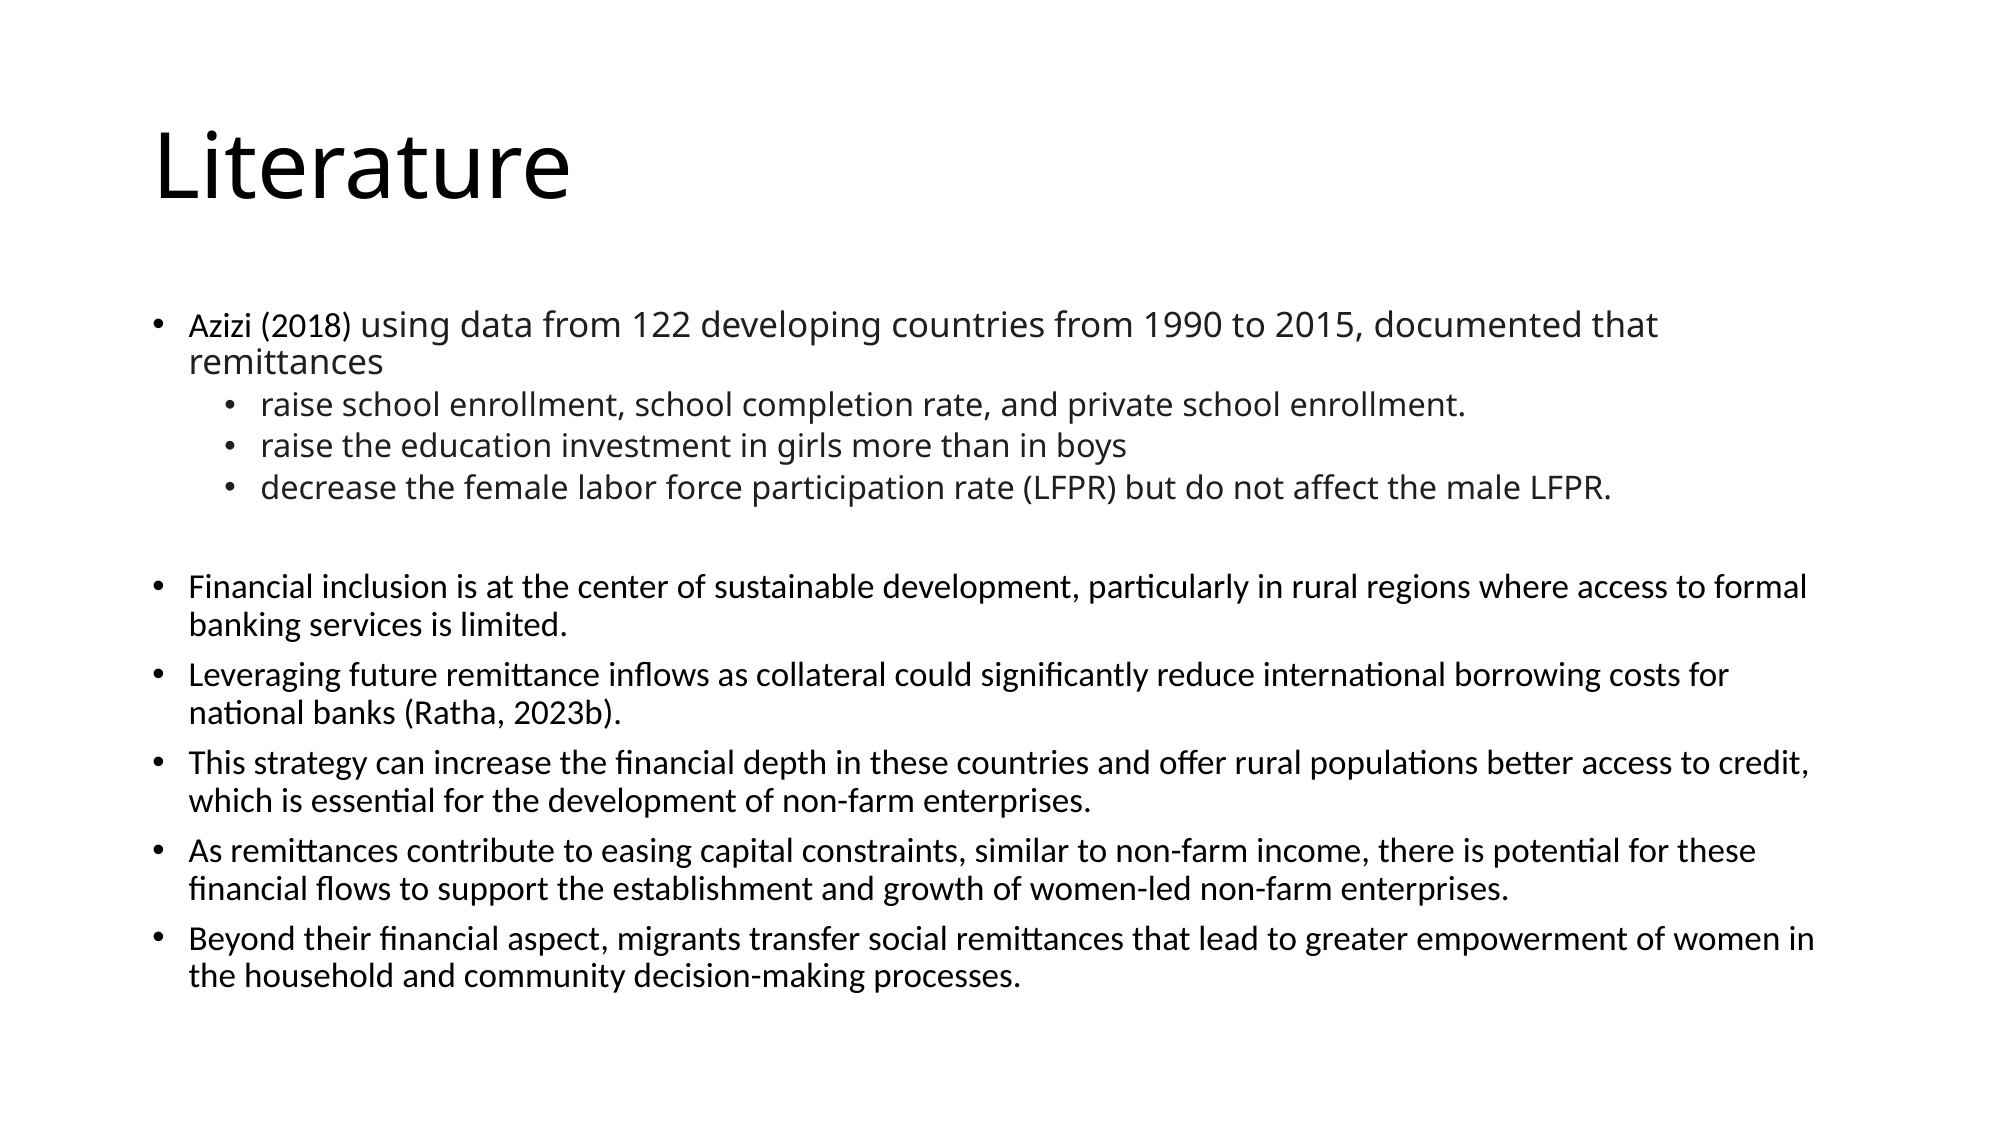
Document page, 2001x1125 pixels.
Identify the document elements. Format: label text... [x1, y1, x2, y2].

title Literature [137, 59, 1863, 278]
list Azizi (2018) using data from 122 developing countries from 1990 to 2015, documented that remittances raise school enrollment, school completion rate, and private school enrollment. raise the education investment in girls more than in boys decrease the female labor force participation rate (LFPR) but do not affect the male LFPR. Financial inclusion is at the center of sustainable development, particularly in rural regions where access to formal banking services is limited. Leveraging future remittance inflows as collateral could significantly reduce international borrowing costs for national banks (Ratha, 2023b). This strategy can increase the financial depth in these countries and offer rural populations better access to credit, which is essential for the development of non-farm enterprises. As remittances contribute to easing capital constraints, similar to non-farm income, there is potential for these financial flows to support the establishment and growth of women-led non-farm enterprises. Beyond their financial aspect, migrants transfer social remittances that lead to greater empowerment of women in the household and community decision-making processes. [137, 299, 1863, 1014]
